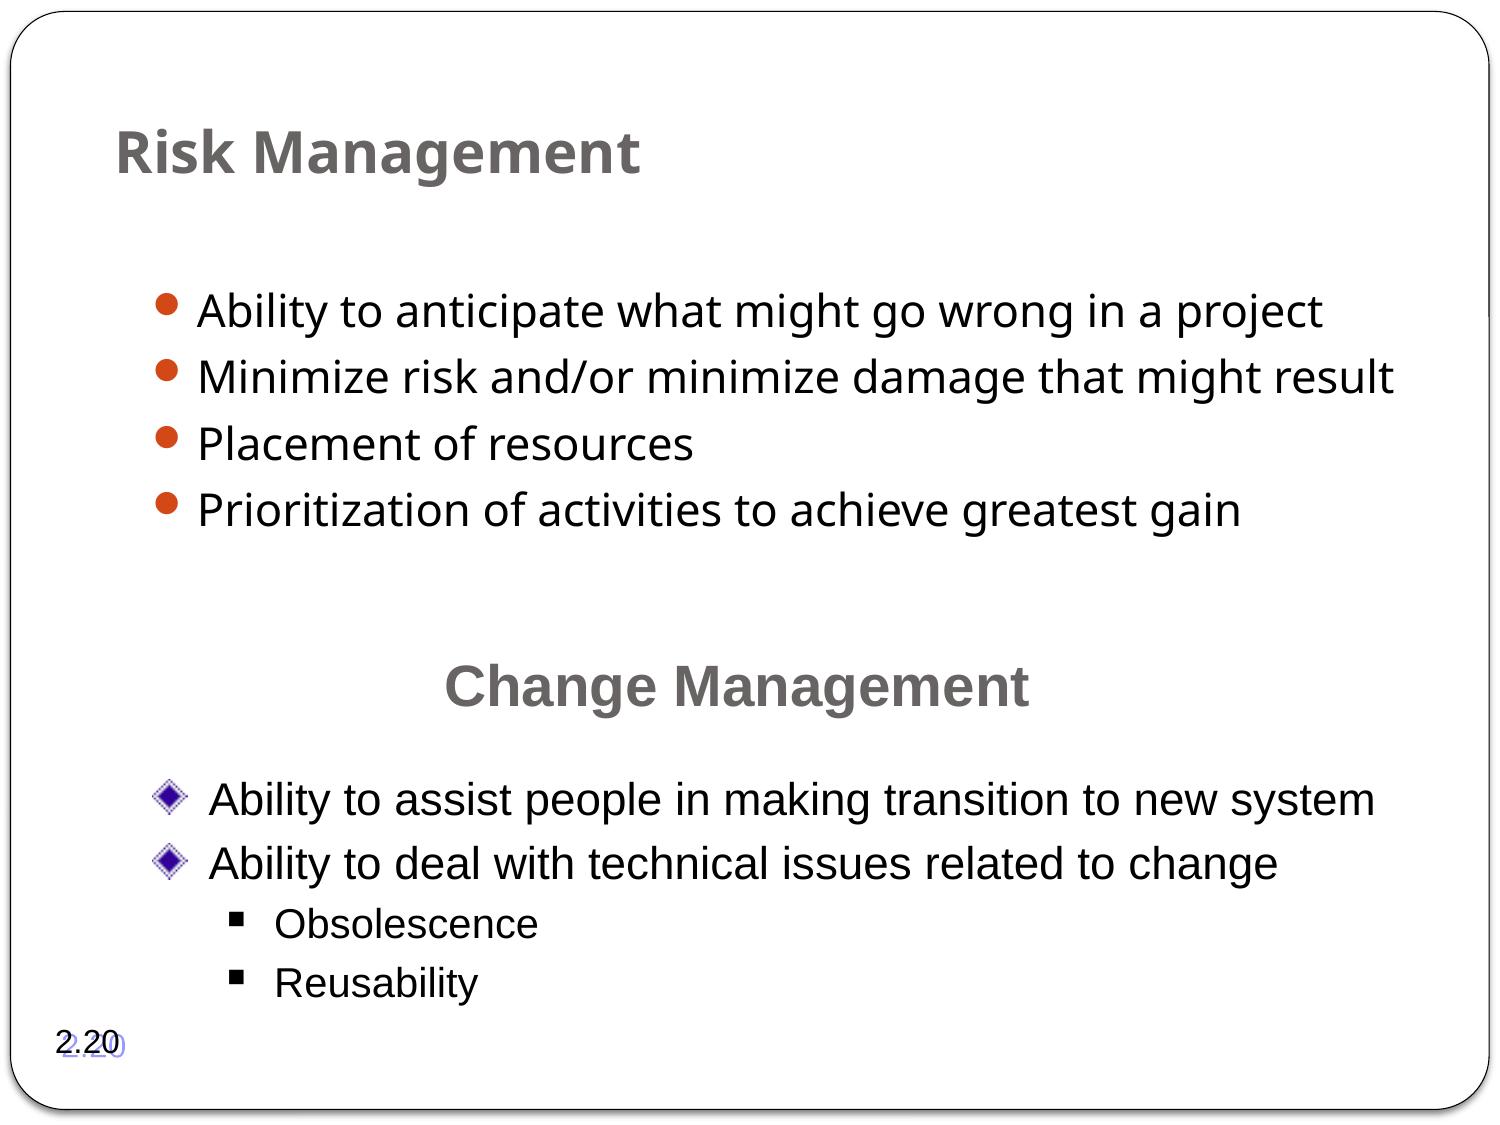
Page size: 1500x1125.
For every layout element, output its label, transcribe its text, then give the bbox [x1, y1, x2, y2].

picture [152, 779, 188, 815]
list Ability to anticipate what might go wrong in a project Minimize risk and/or minimize damage that might result Placement of resources Prioritization of activities to achieve greatest gain [137, 275, 1413, 600]
text_box 2.20 [37, 1012, 138, 1107]
text_box Change Management [99, 624, 1375, 725]
title Risk Management [99, 99, 1375, 200]
picture [152, 843, 188, 880]
text_box Ability to assist people in making transition to new system Ability to deal with technical issues related to change Obsolescence Reusability [137, 762, 1413, 1075]
